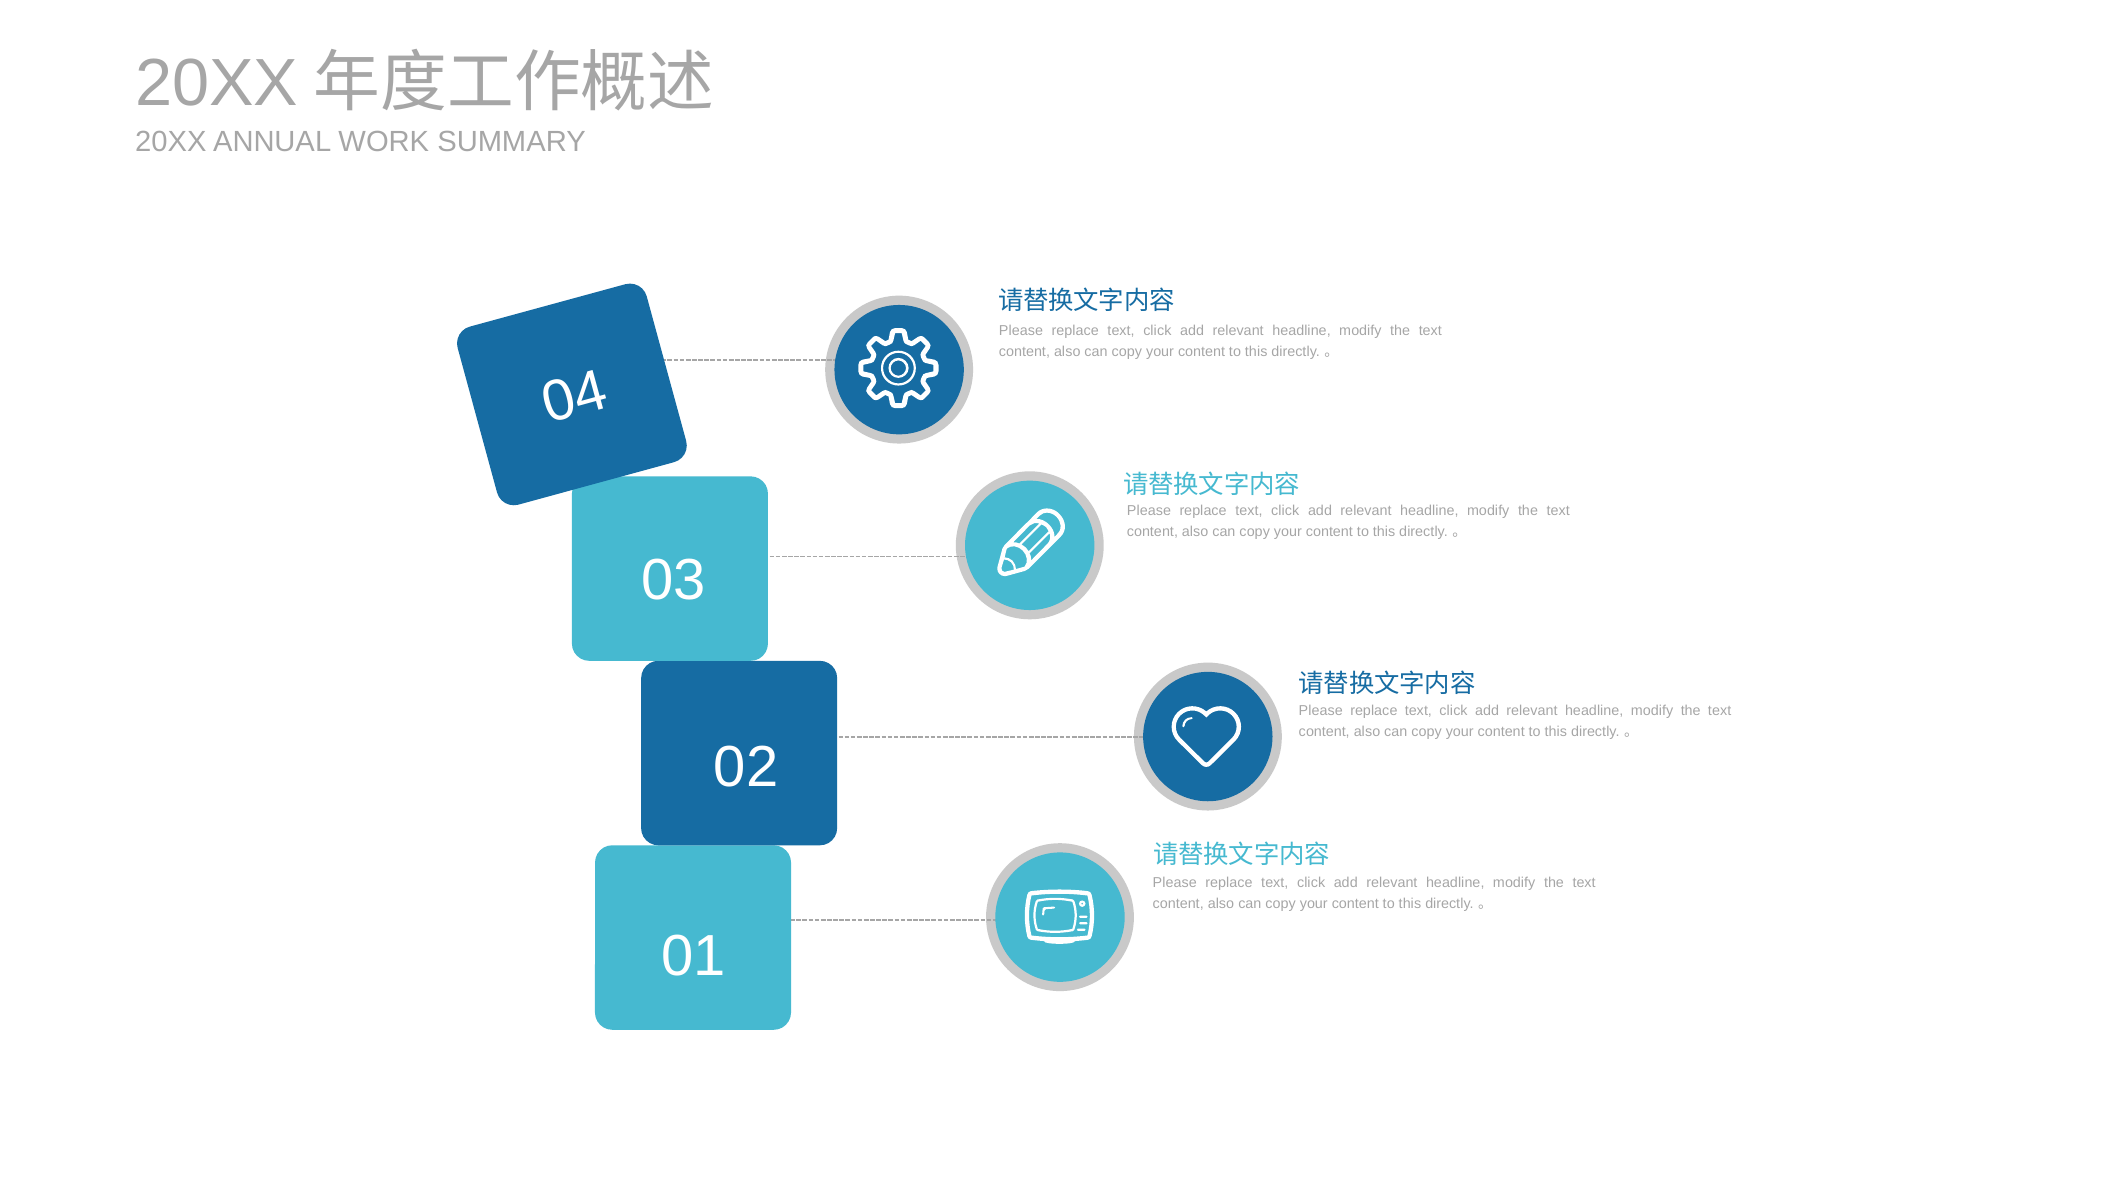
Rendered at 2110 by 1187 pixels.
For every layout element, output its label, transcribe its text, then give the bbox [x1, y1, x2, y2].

text_box 20XX ANNUAL WORK SUMMARY [135, 122, 596, 158]
text_box Please replace text, click add relevant headline, modify the text content, also can copy your content to this directly.。 [1126, 497, 1571, 540]
text_box Please replace text, click add relevant headline, modify the text content, also can copy your content to this directly.。 [1298, 697, 1733, 740]
text_box 请替换文字内容 [1153, 831, 1444, 869]
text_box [986, 843, 1134, 992]
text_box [955, 471, 1104, 620]
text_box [825, 295, 974, 444]
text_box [641, 660, 838, 846]
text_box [571, 476, 768, 661]
text_box 20XX年度工作概述 [135, 38, 783, 119]
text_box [1133, 662, 1282, 811]
text_box 请替换文字内容 [998, 278, 1289, 316]
text_box Please replace text, click add relevant headline, modify the text content, also can copy your content to this directly.。 [1152, 870, 1597, 912]
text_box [595, 845, 792, 1030]
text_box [858, 328, 939, 409]
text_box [1023, 889, 1095, 944]
text_box 请替换文字内容 [1123, 461, 1414, 499]
text_box 请替换文字内容 [1298, 660, 1589, 697]
text_box Please replace text, click add relevant headline, modify the text content, also can copy your content to this directly.。 [998, 317, 1444, 360]
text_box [1169, 704, 1244, 768]
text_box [473, 302, 670, 487]
